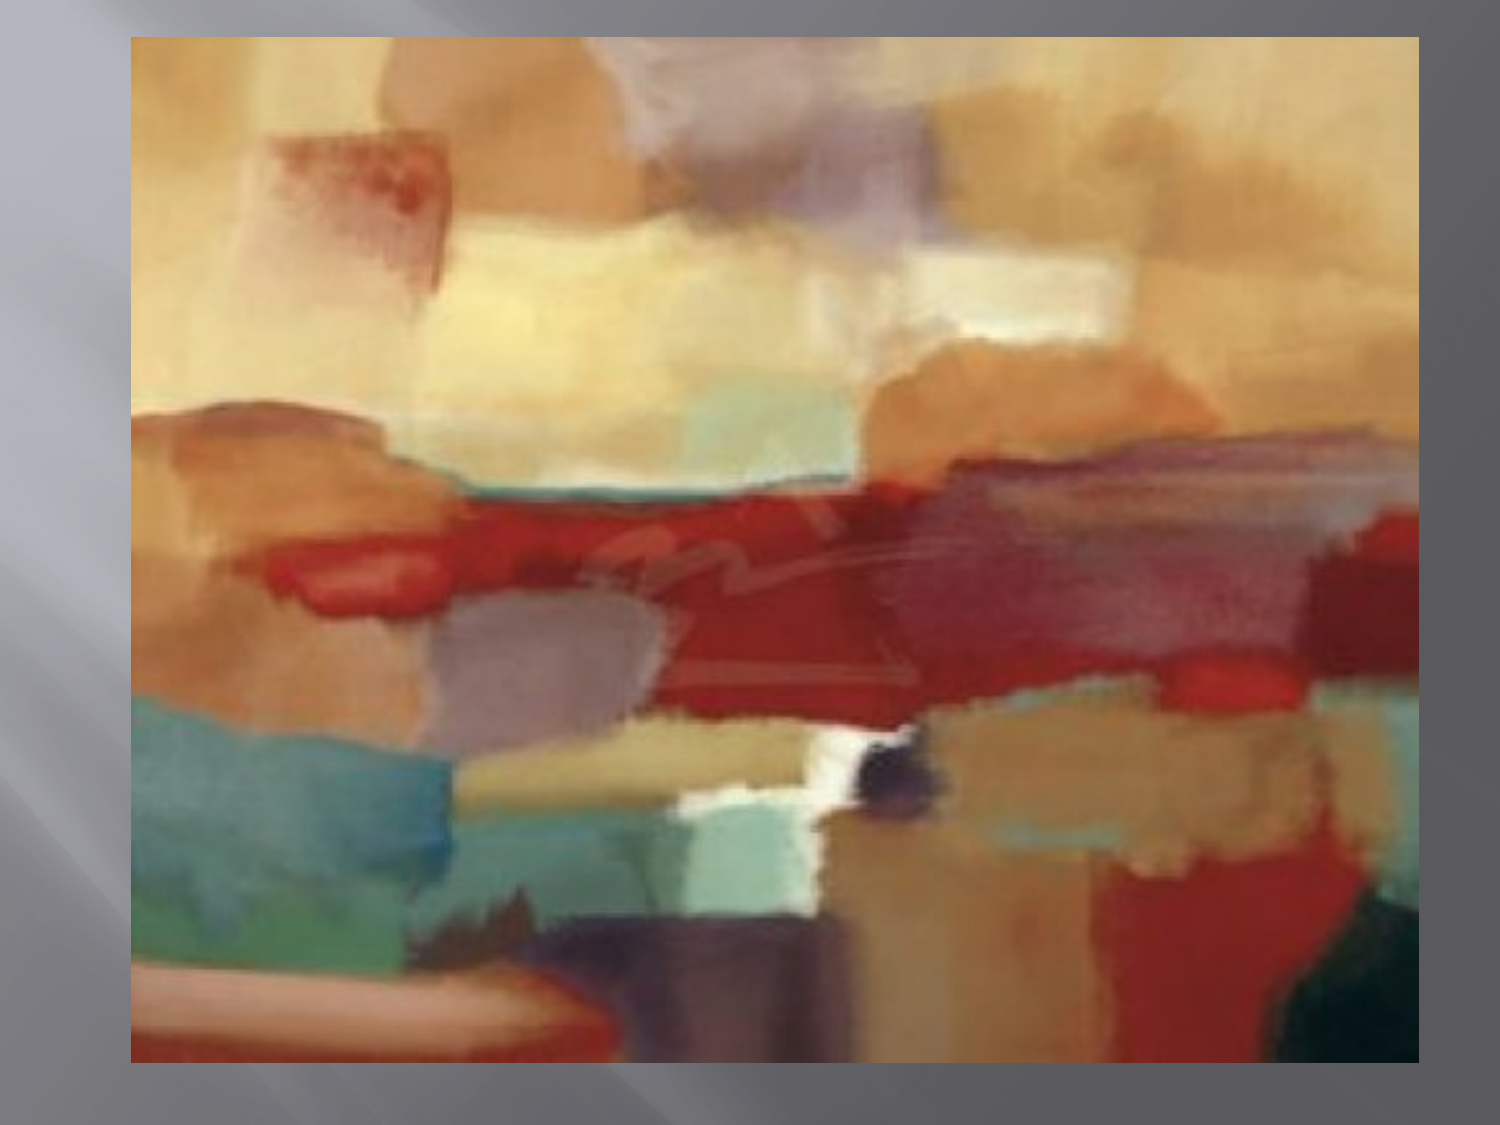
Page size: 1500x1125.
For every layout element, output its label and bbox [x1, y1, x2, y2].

picture [130, 37, 1419, 1063]
